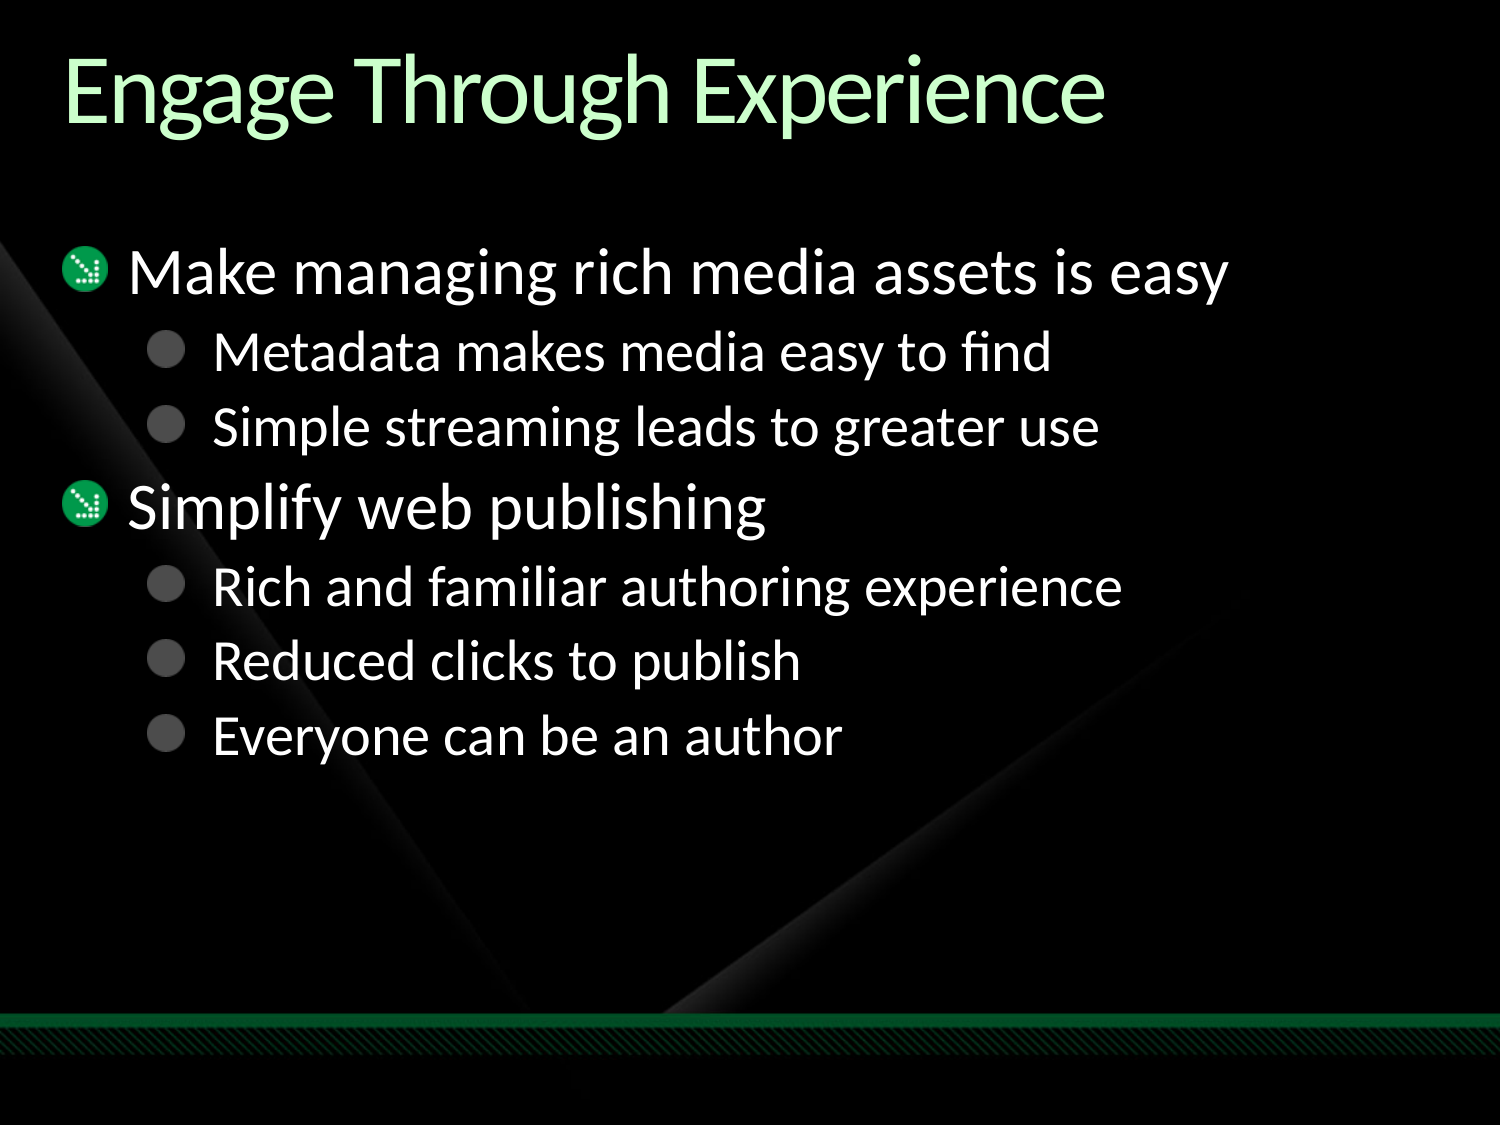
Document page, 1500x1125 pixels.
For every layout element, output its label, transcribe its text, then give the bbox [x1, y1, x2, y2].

title Engage Through Experience [62, 37, 1438, 147]
picture [0, 0, 1500, 1125]
list Make managing rich media assets is easy Metadata makes media easy to find Simple streaming leads to greater use Simplify web publishing Rich and familiar authoring experience Reduced clicks to publish Everyone can be an author [62, 237, 1438, 788]
